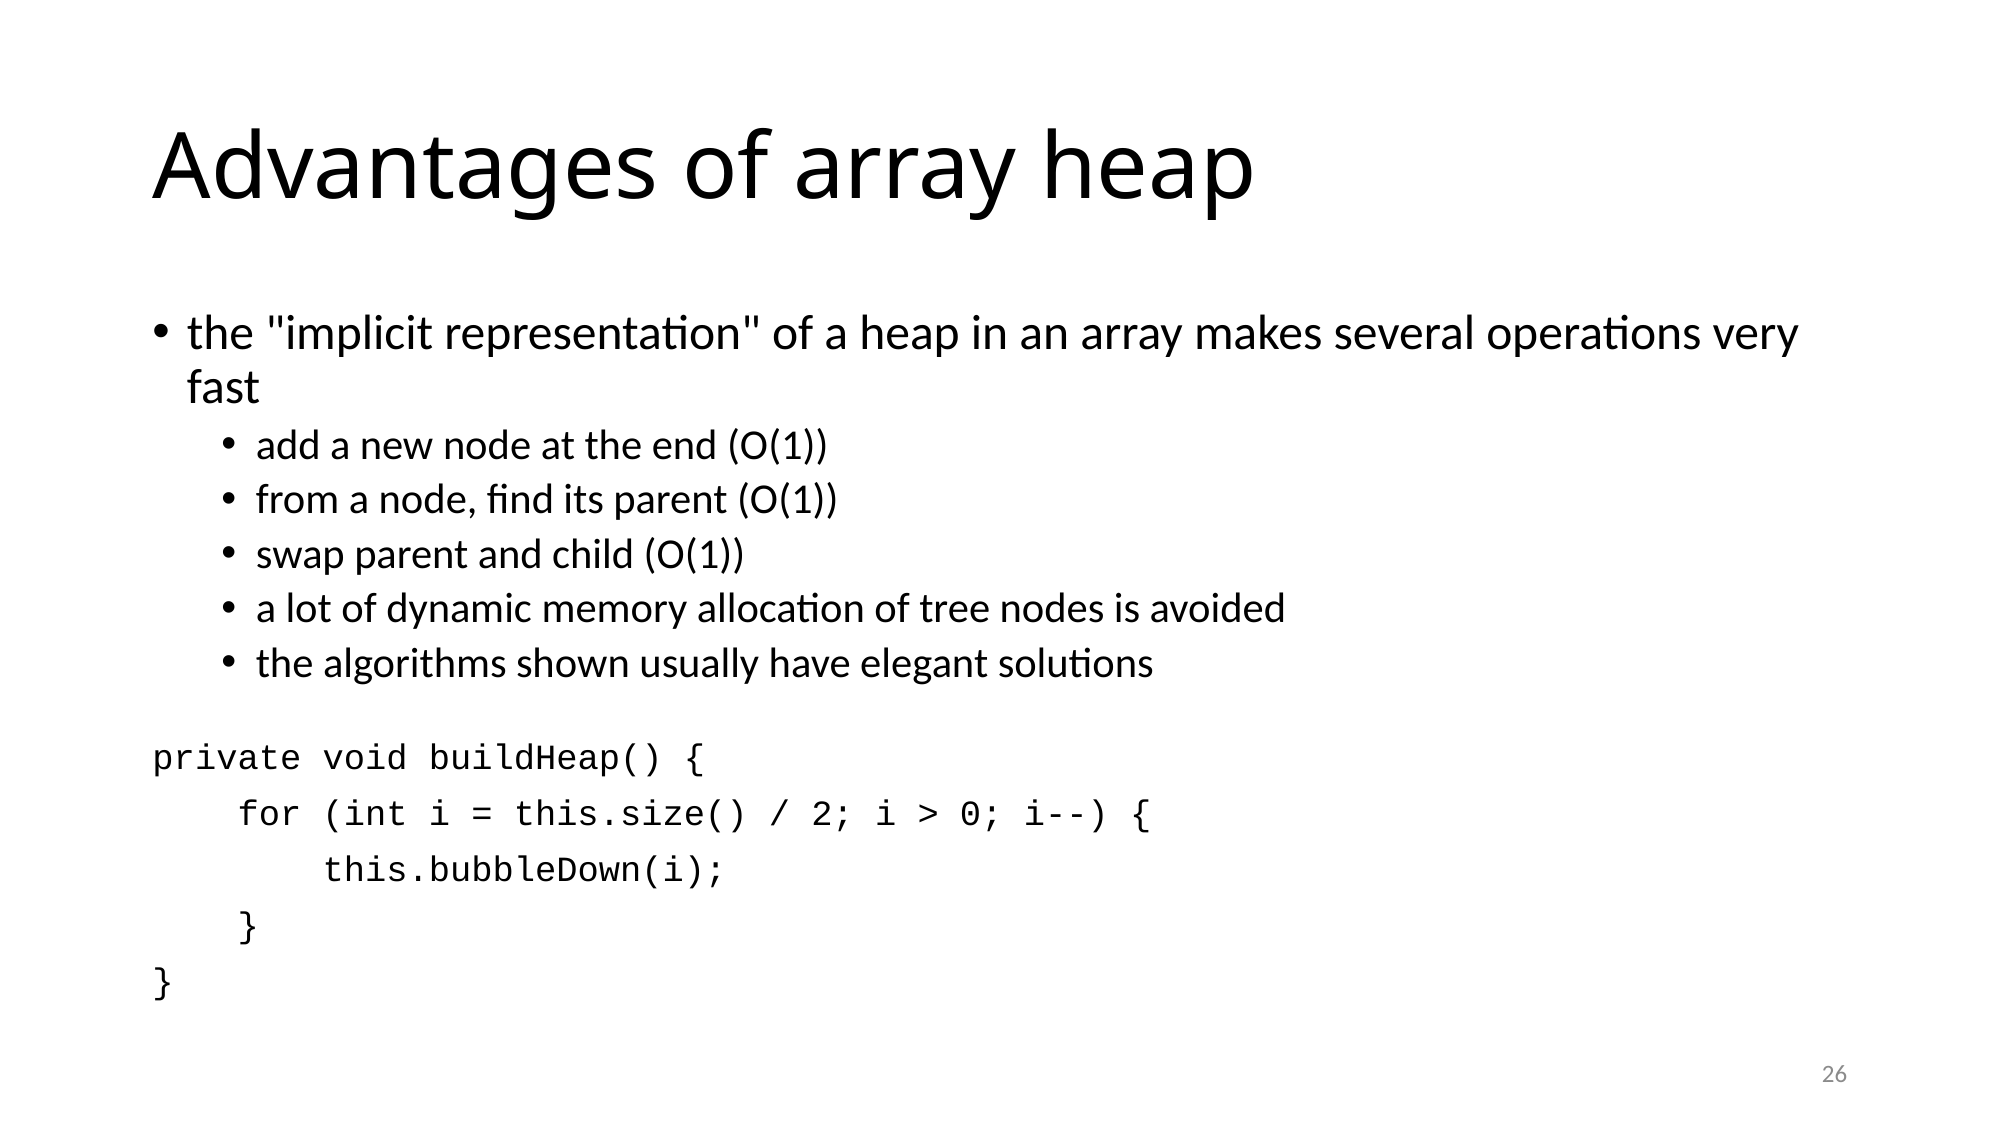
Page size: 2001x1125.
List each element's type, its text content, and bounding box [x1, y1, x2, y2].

list the "implicit representation" of a heap in an array makes several operations very fast add a new node at the end (O(1)) from a node, find its parent (O(1)) swap parent and child (O(1)) a lot of dynamic memory allocation of tree nodes is avoided the algorithms shown usually have elegant solutions private void buildHeap() { for (int i = this.size() / 2; i > 0; i--) { this.bubbleDown(i); } } [137, 299, 1863, 1014]
title Advantages of array heap [137, 59, 1863, 278]
slide_number 26 [1412, 1042, 1863, 1103]
